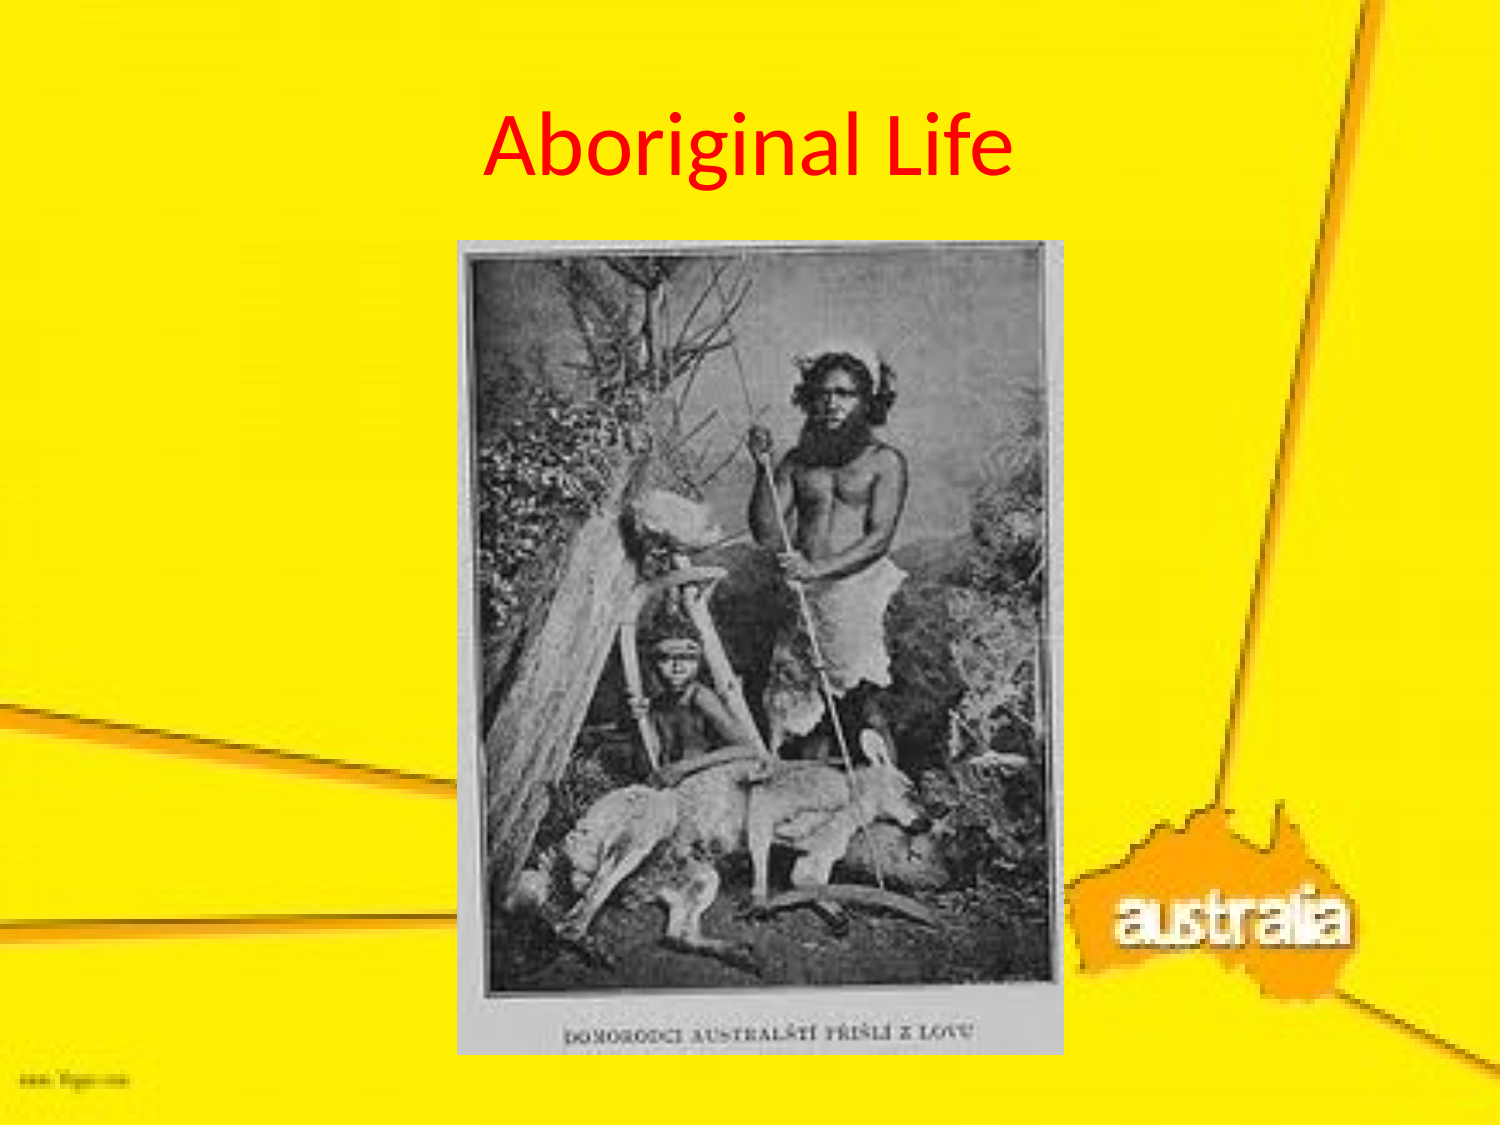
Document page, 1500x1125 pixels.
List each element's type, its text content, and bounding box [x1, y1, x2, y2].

title Aboriginal Life [75, 45, 1425, 233]
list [456, 240, 1065, 1055]
picture [0, 0, 1500, 1125]
